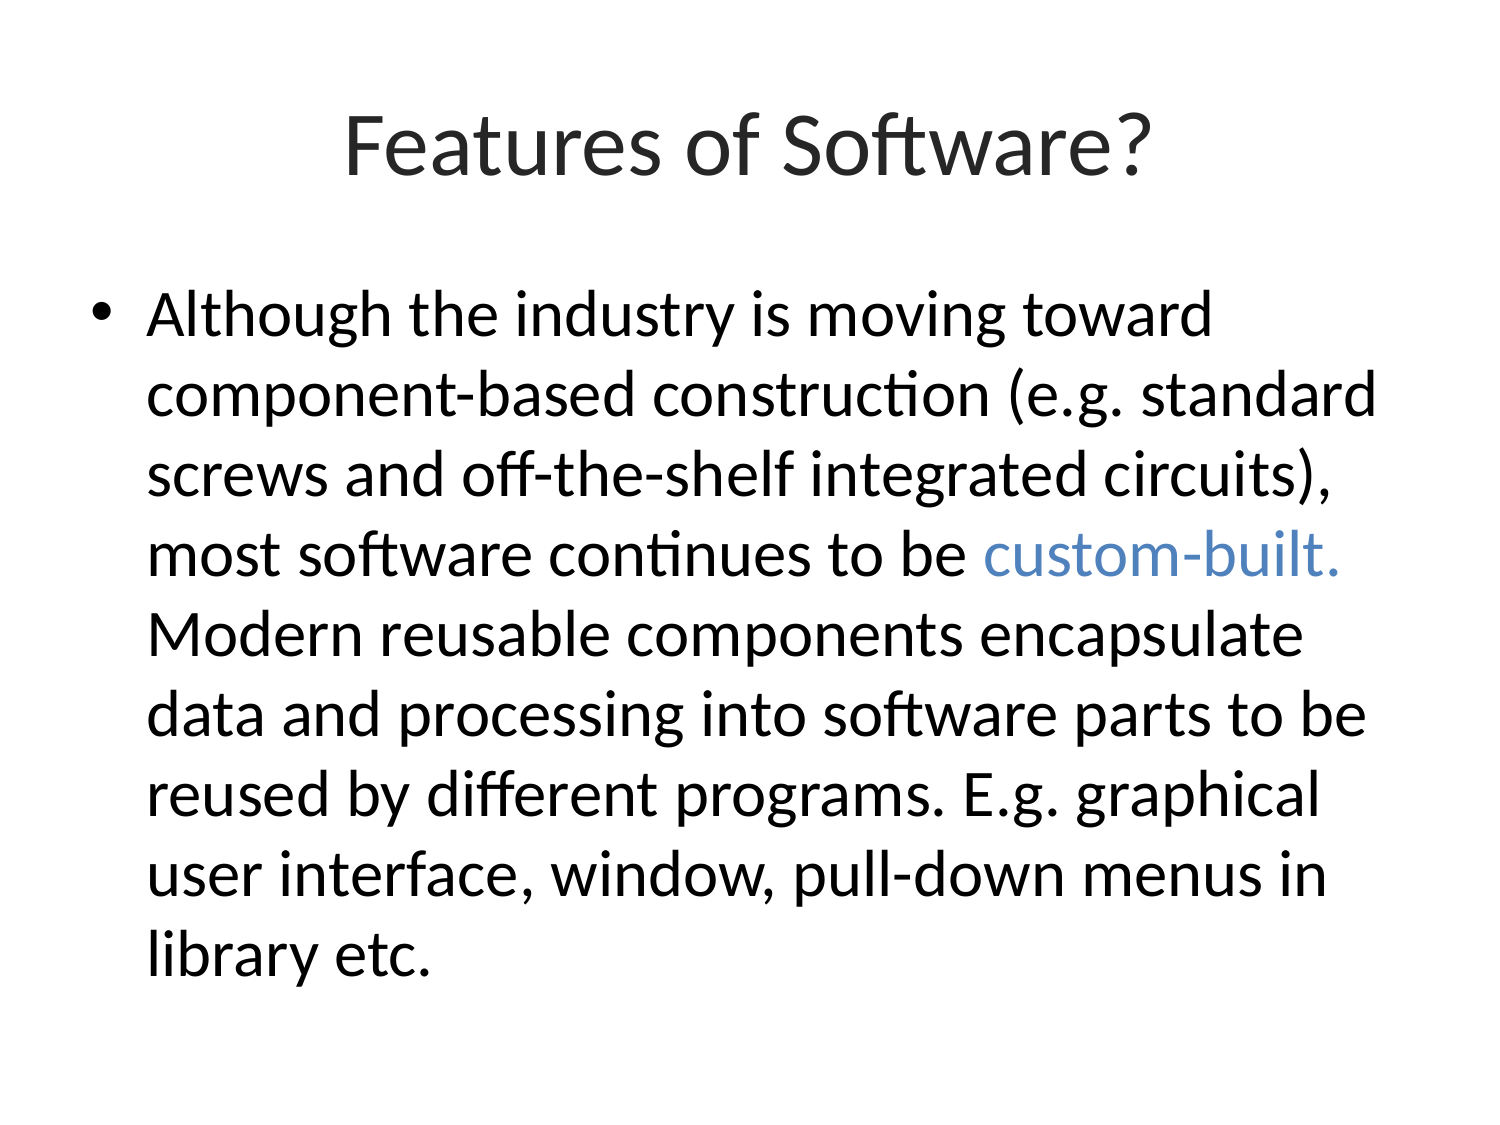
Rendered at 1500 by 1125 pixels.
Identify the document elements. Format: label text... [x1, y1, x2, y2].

list Although the industry is moving toward component-based construction (e.g. standard screws and off-the-shelf integrated circuits), most software continues to be custom-built. Modern reusable components encapsulate data and processing into software parts to be reused by different programs. E.g. graphical user interface, window, pull-down menus in library etc. [75, 262, 1425, 1005]
title Features of Software? [75, 45, 1425, 233]
